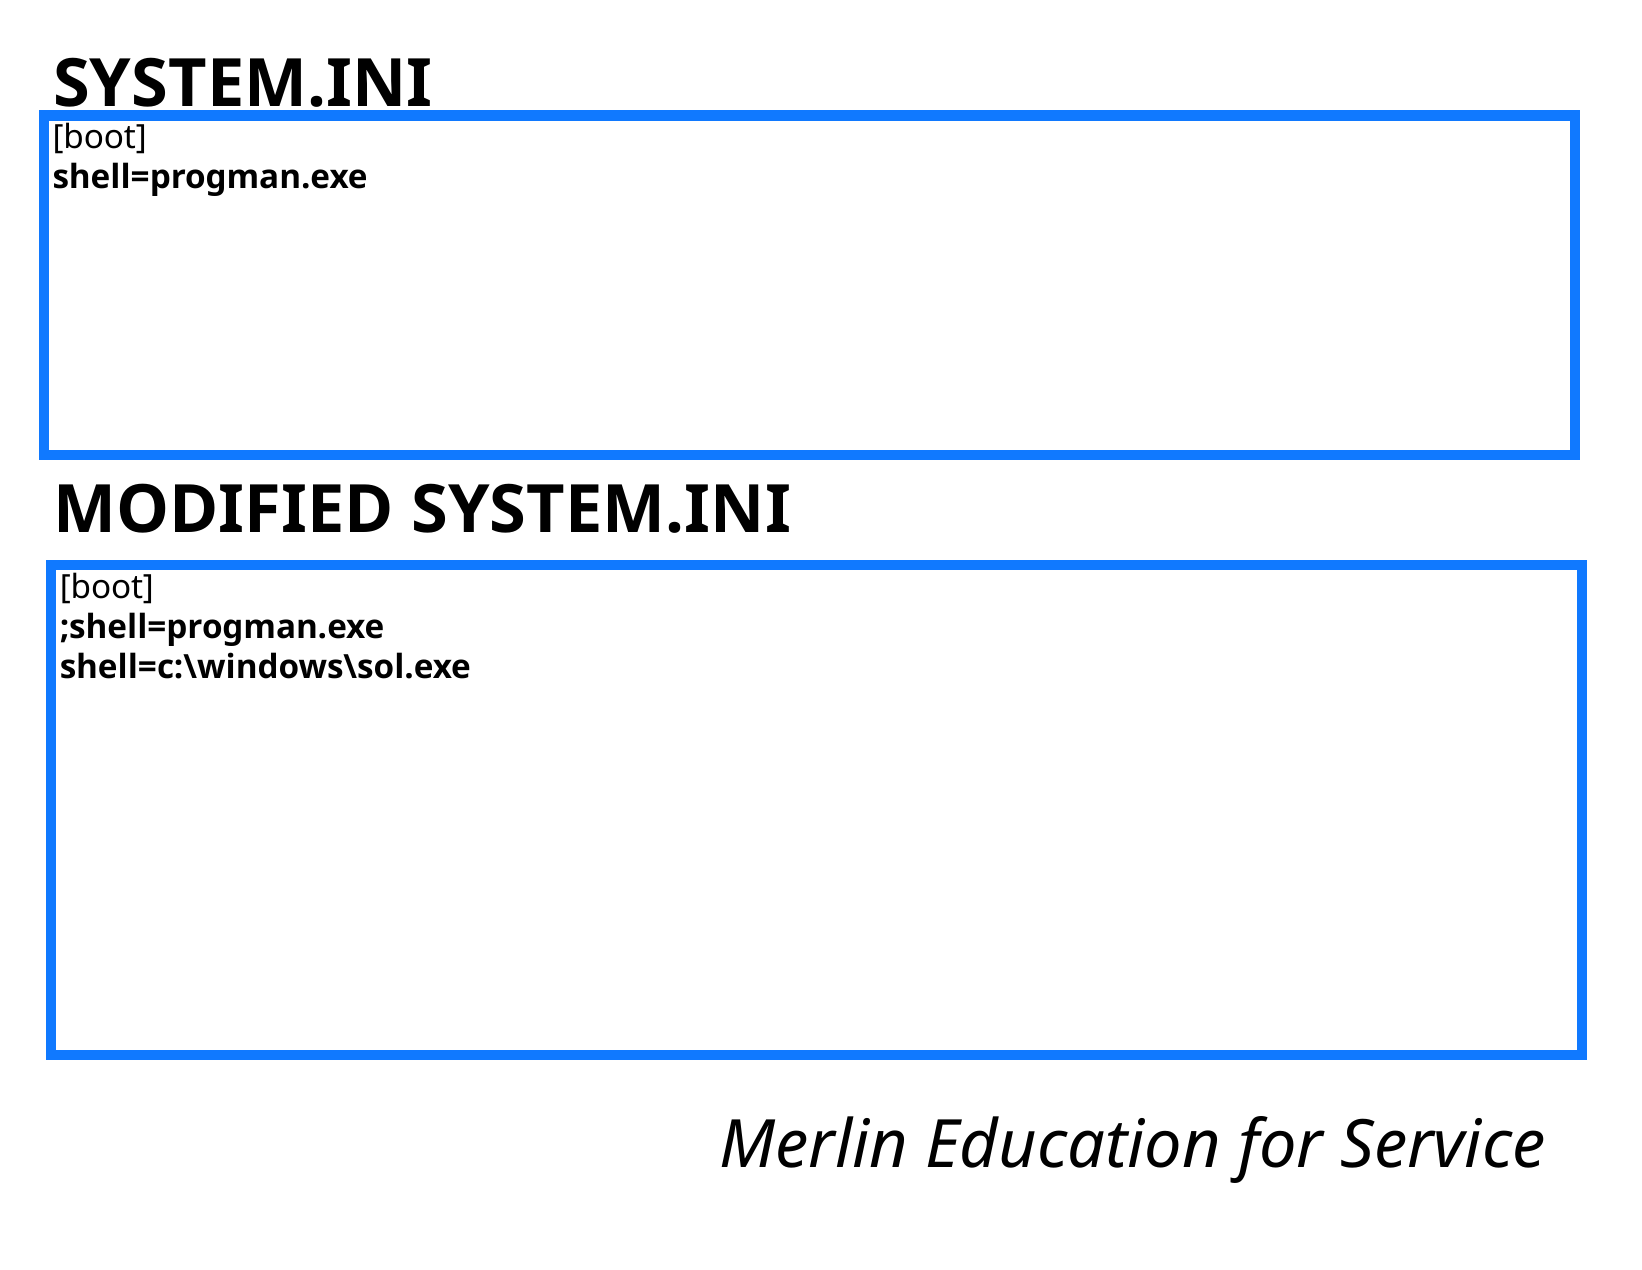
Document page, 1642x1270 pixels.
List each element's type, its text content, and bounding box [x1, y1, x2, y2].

text_box [boot] ;shell=progman.exe shell=c:\windows\sol.exe [51, 565, 1583, 1056]
text_box SYSTEM.INI [53, 40, 839, 115]
text_box [boot] shell=progman.exe [43, 115, 1575, 456]
text_box Merlin Education for Service [719, 1100, 1547, 1181]
text_box MODIFIED SYSTEM.INI [53, 465, 839, 546]
